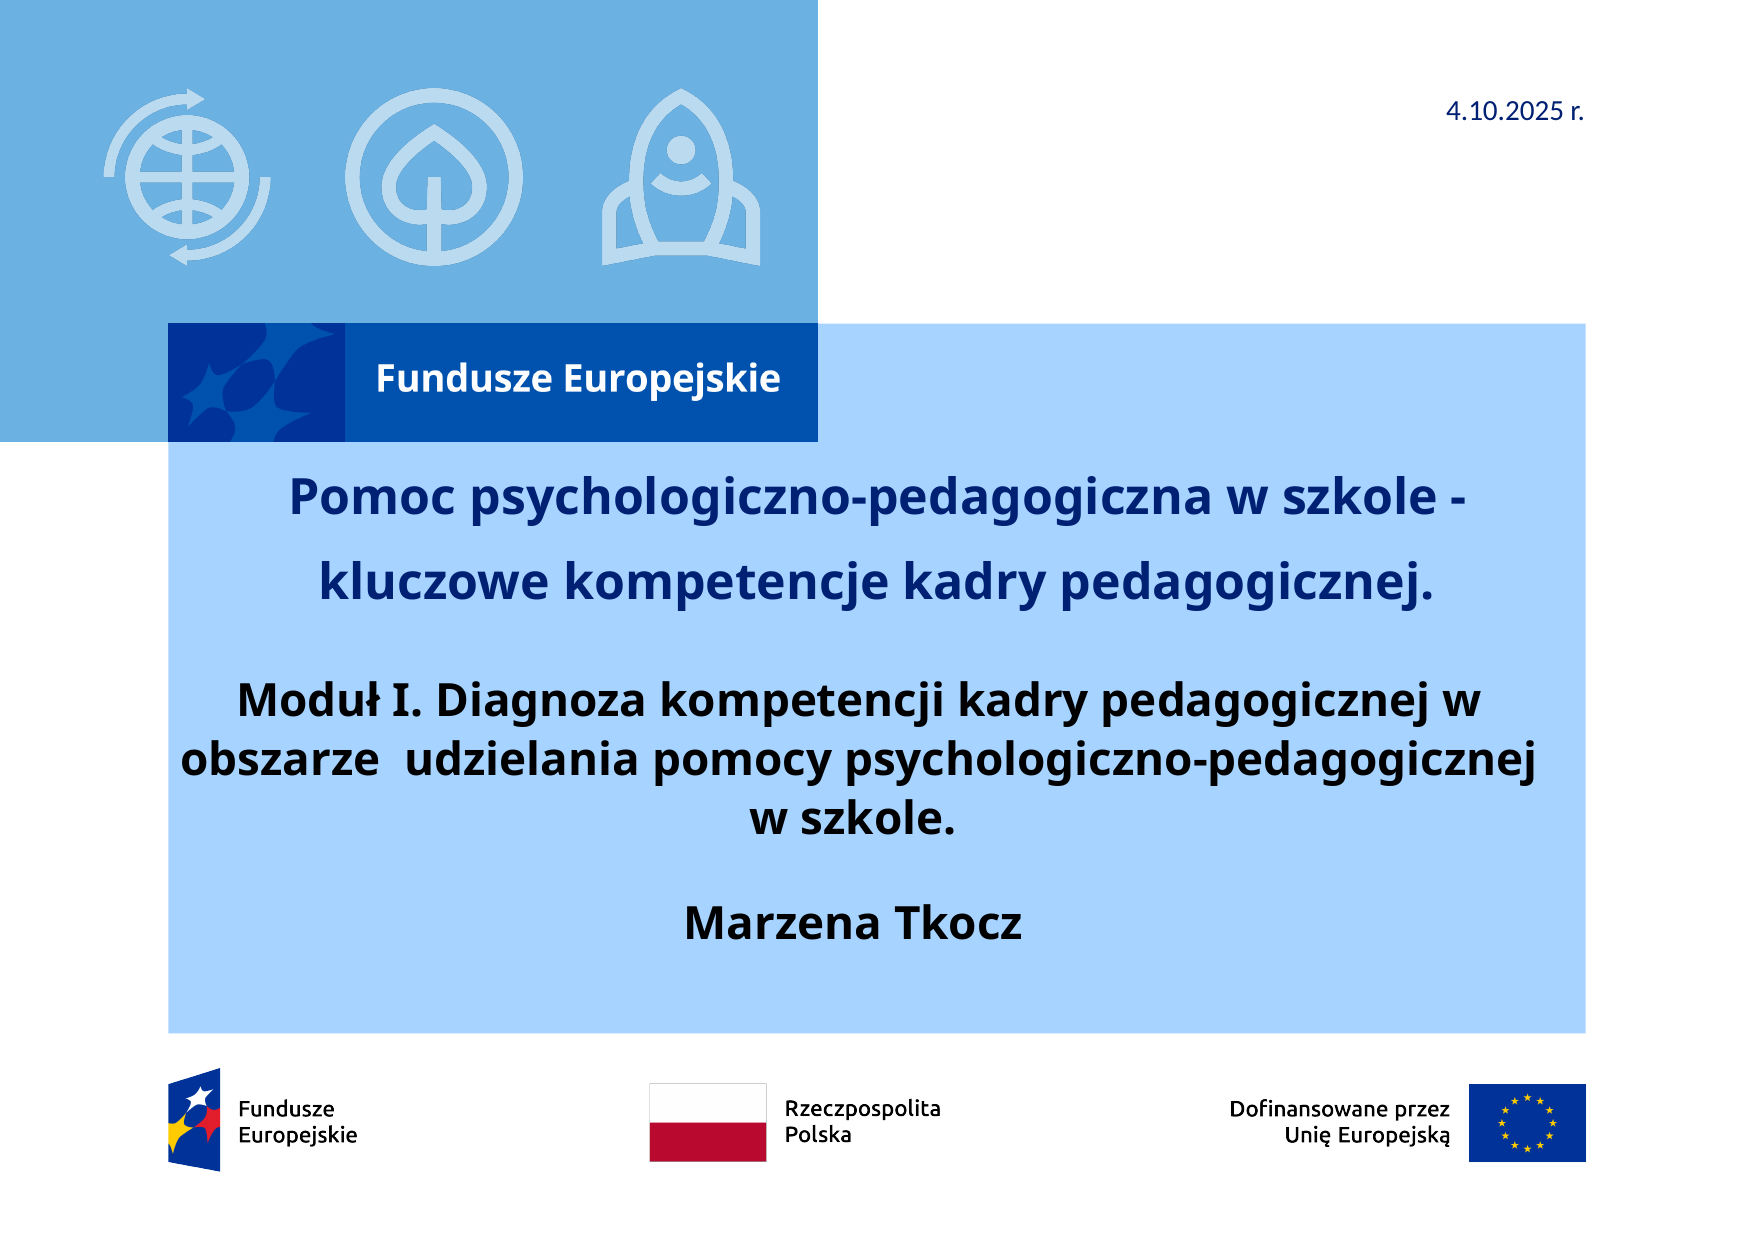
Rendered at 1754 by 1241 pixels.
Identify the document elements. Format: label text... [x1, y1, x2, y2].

picture [129, 1045, 396, 1201]
title Pomoc psychologiczno-pedagogiczna w szkole - kluczowe kompetencje kadry pedagogicznej. [227, 442, 1527, 667]
picture [168, 323, 818, 442]
picture [1192, 1045, 1625, 1201]
subtitle Moduł I. Diagnoza kompetencji kadry pedagogicznej w obszarze udzielania pomocy psychologiczno-pedagogicznej w szkole. Marzena Tkocz [156, 667, 1563, 1034]
picture [610, 1044, 979, 1201]
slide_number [1290, 88, 1586, 146]
